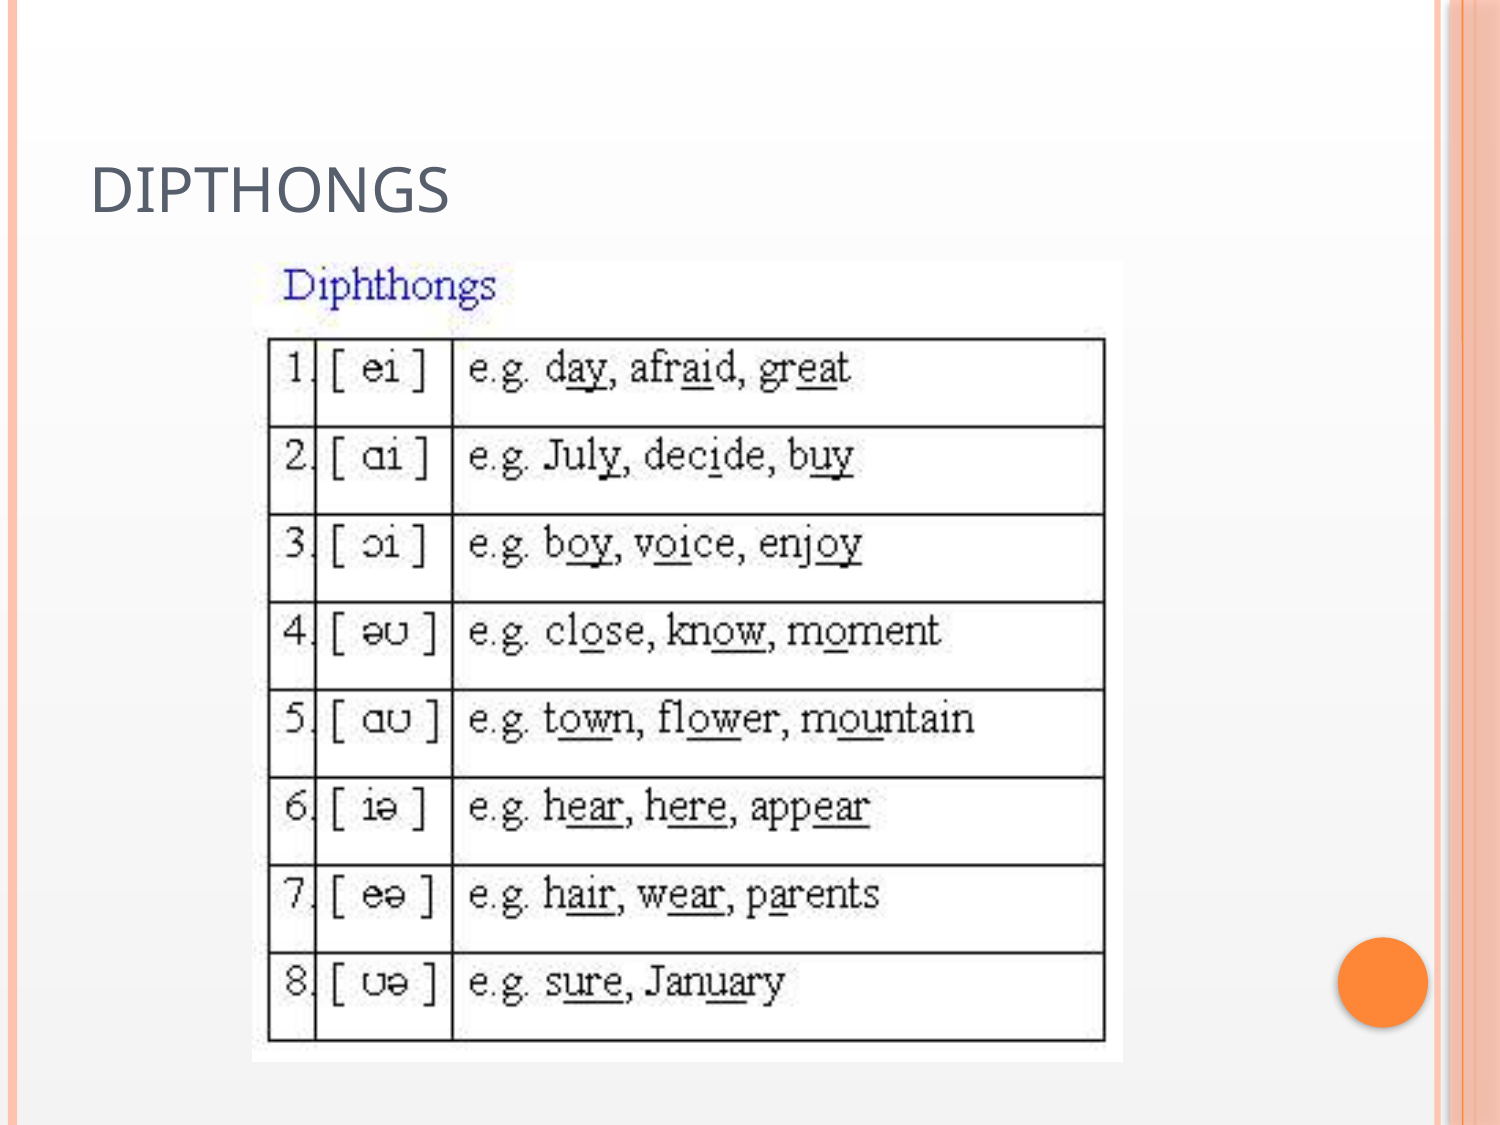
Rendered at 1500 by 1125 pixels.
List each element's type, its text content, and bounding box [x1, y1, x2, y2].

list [74, 261, 1301, 1063]
title Dipthongs [75, 45, 1300, 233]
